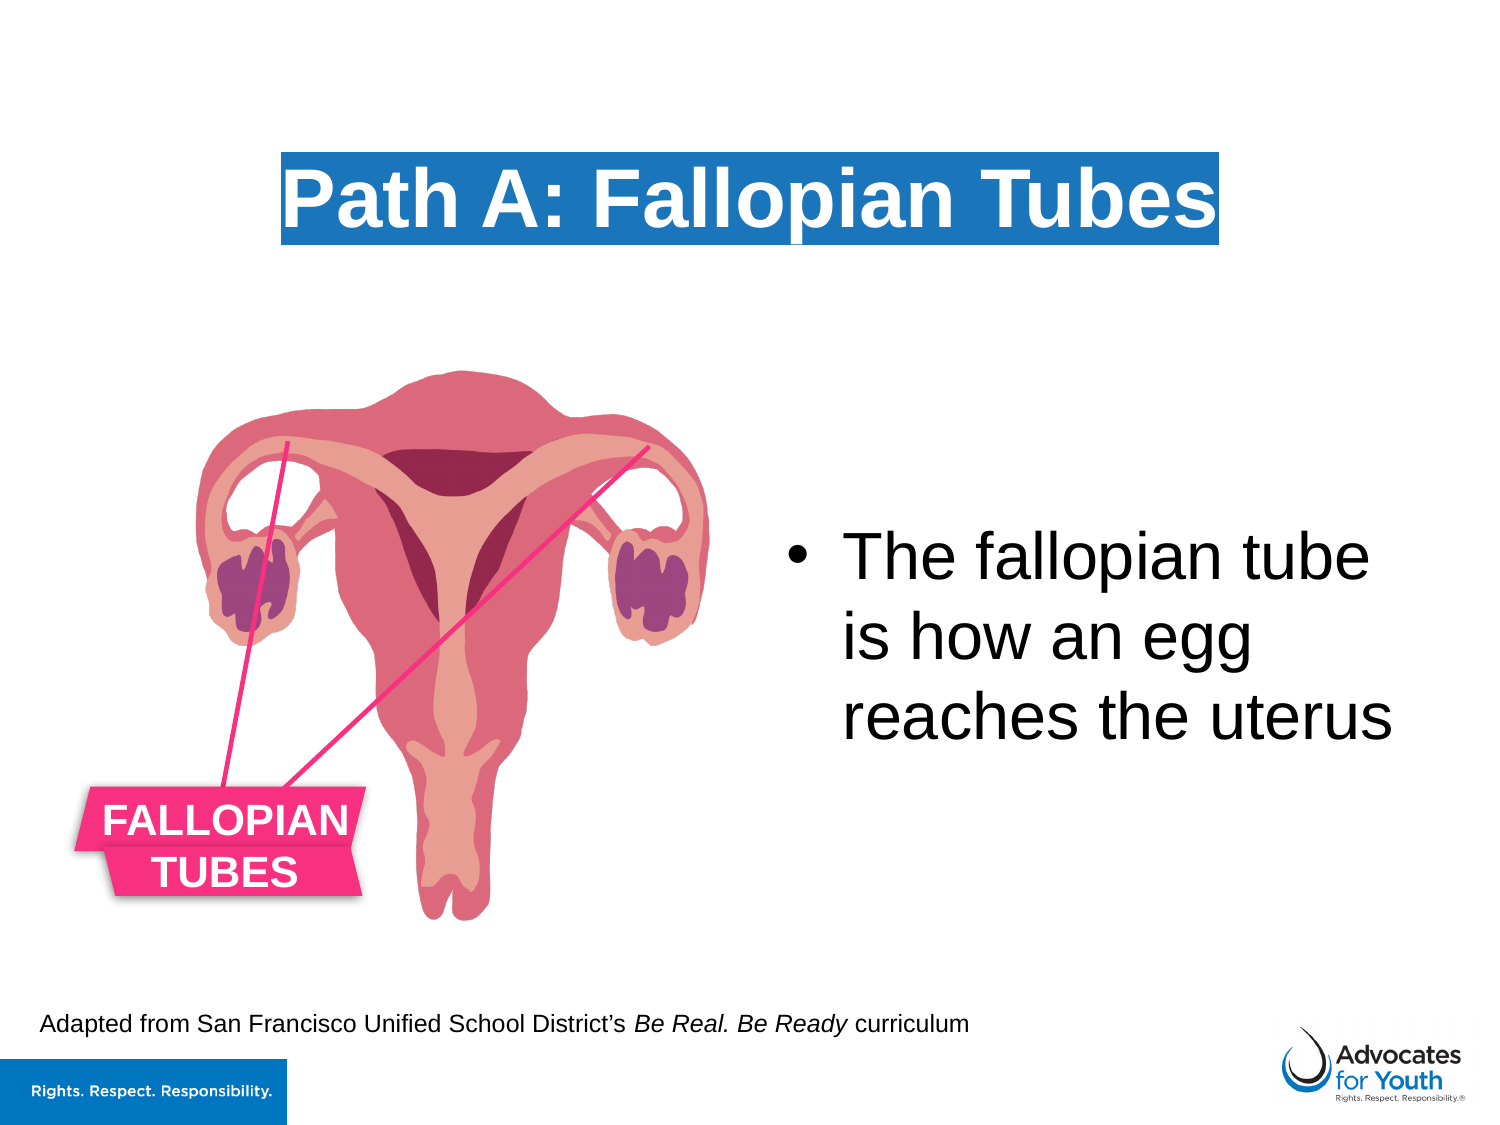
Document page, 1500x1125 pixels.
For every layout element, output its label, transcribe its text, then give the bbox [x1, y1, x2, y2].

picture [0, 1059, 287, 1125]
text_box [74, 803, 86, 852]
picture [1263, 1015, 1489, 1117]
text_box Adapted from San Francisco Unified School District’s Be Real. Be Ready curriculum [24, 999, 1270, 1045]
title Path A: Fallopian Tubes [112, 99, 1388, 288]
list The fallopian tube is how an egg reaches the uterus [752, 505, 1417, 997]
text_box FALLOPIAN TUBES [86, 776, 132, 912]
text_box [277, 445, 650, 795]
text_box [218, 440, 289, 812]
picture [137, 324, 777, 952]
